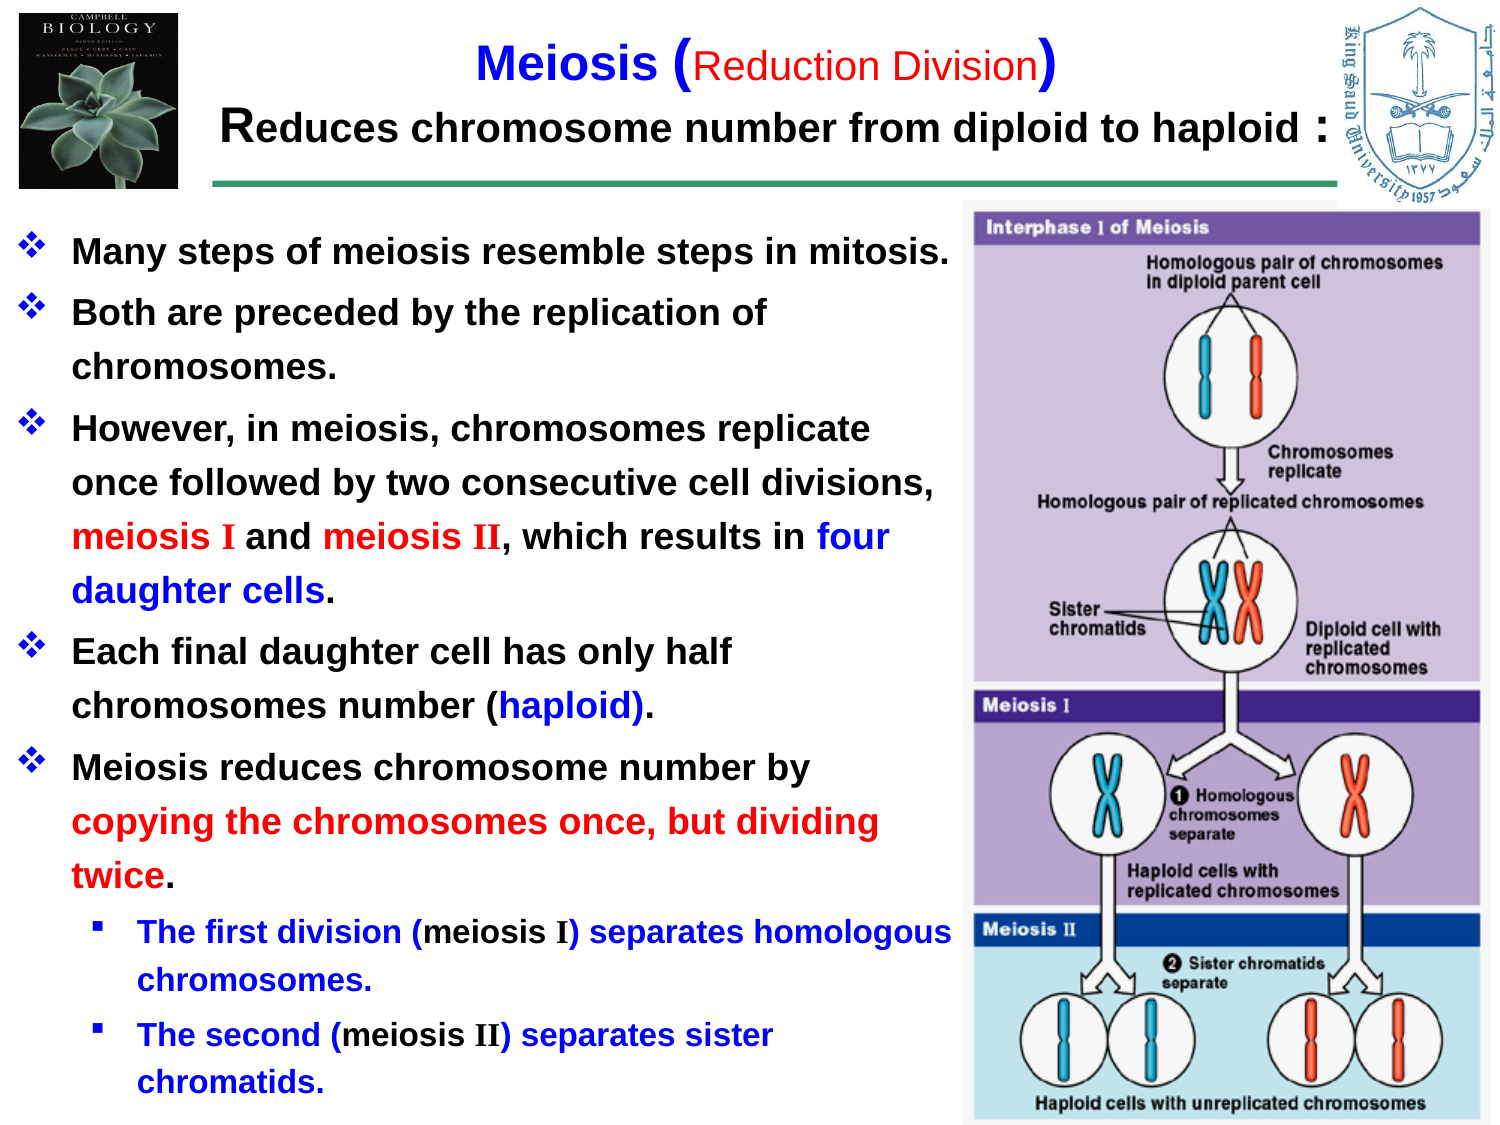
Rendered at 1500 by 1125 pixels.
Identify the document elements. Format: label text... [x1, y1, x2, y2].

list Many steps of meiosis resemble steps in mitosis. Both are preceded by the replication of chromosomes. However, in meiosis, chromosomes replicate once followed by two consecutive cell divisions, meiosis I and meiosis II, which results in four daughter cells. Each final daughter cell has only half chromosomes number (haploid). Meiosis reduces chromosome number by copying the chromosomes once, but dividing twice. The first division (meiosis I) separates homologous chromosomes. The second (meiosis II) separates sister chromatids. [0, 210, 957, 1109]
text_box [18, 0, 1500, 209]
picture [962, 209, 1491, 1125]
